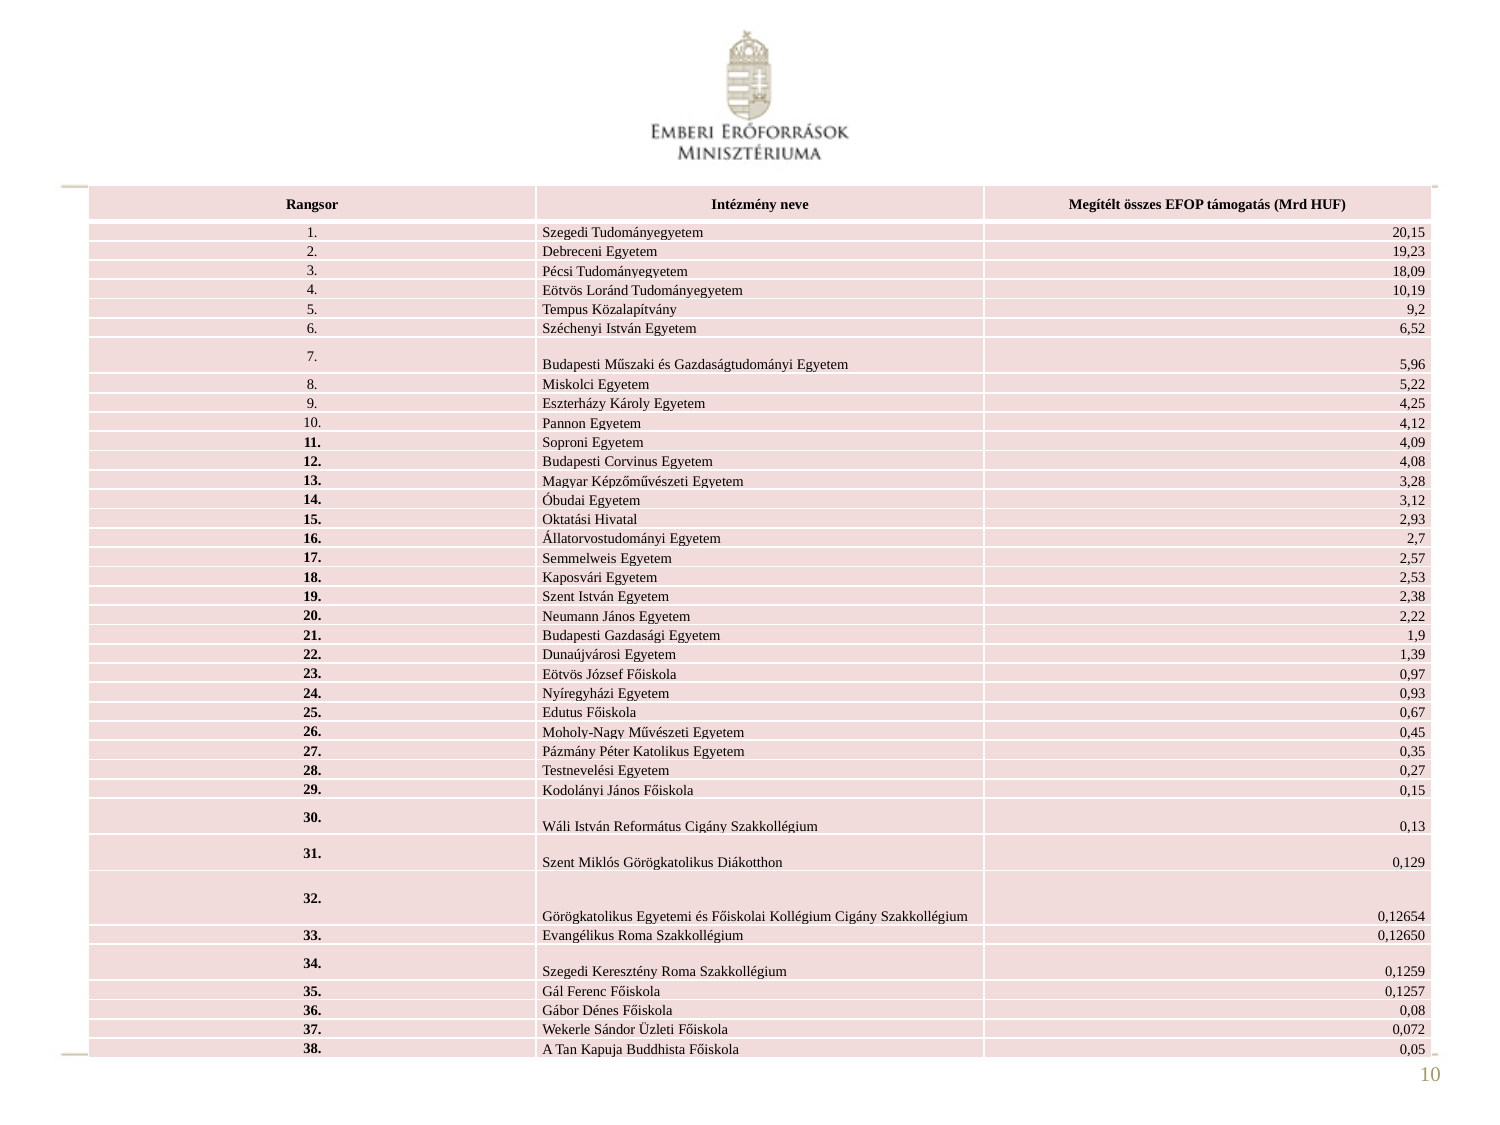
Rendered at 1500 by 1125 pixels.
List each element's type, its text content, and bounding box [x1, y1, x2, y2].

table_cell Szent István Egyetem [537, 587, 983, 604]
table_cell 2,22 [985, 606, 1431, 624]
table_cell 4,12 [985, 413, 1431, 430]
table_cell 20,15 [985, 224, 1431, 240]
table_cell Soproni Egyetem [537, 432, 983, 450]
table_cell 0,67 [985, 703, 1431, 720]
table_cell Gál Ferenc Főiskola [537, 981, 983, 999]
table_cell 3. [89, 261, 535, 278]
table_cell 23. [89, 664, 535, 681]
table_cell Magyar Képzőművészeti Egyetem [537, 471, 983, 488]
table_cell Eötvös József Főiskola [537, 664, 983, 681]
table_cell 4,08 [985, 451, 1431, 469]
table_cell Edutus Főiskola [537, 703, 983, 720]
table_cell 36. [89, 1000, 535, 1018]
table_cell A Tan Kapuja Buddhista Főiskola [537, 1039, 983, 1057]
table_cell Evangélikus Roma Szakkollégium [537, 926, 983, 943]
table_cell 8. [89, 374, 535, 392]
picture [0, 2, 1500, 1123]
table_cell Pázmány Péter Katolikus Egyetem [537, 741, 983, 759]
table_cell Miskolci Egyetem [537, 374, 983, 392]
table_cell 6,52 [985, 319, 1431, 336]
table_cell 22. [89, 645, 535, 662]
table_cell 0,072 [985, 1020, 1431, 1037]
table_cell Görögkatolikus Egyetemi és Főiskolai Kollégium Cigány Szakkollégium [537, 871, 983, 924]
table_cell 24. [89, 683, 535, 701]
table_cell 25. [89, 703, 535, 720]
table_cell 0,1259 [985, 945, 1431, 979]
table_cell Moholy-Nagy Művészeti Egyetem [537, 722, 983, 739]
table_cell 0,12654 [985, 871, 1431, 924]
table_cell Semmelweis Egyetem [537, 548, 983, 566]
table_cell Szegedi Tudományegyetem [537, 224, 983, 240]
table_cell Szent Miklós Görögkatolikus Diákotthon [537, 835, 983, 870]
table_header Rangsor [89, 186, 535, 219]
table_cell 33. [89, 926, 535, 943]
table_cell Tempus Közalapítvány [537, 299, 983, 317]
table_cell 0,08 [985, 1000, 1431, 1018]
table_cell 0,97 [985, 664, 1431, 681]
table_cell 2,7 [985, 529, 1431, 546]
table_cell 26. [89, 722, 535, 739]
table_cell 2. [89, 242, 535, 259]
table_cell 2,38 [985, 587, 1431, 604]
table_header Megítélt összes EFOP támogatás (Mrd HUF) [985, 186, 1431, 219]
table_cell 13. [89, 471, 535, 488]
table_cell Wáli István Református Cigány Szakkollégium [537, 799, 983, 833]
table_cell 0,93 [985, 683, 1431, 701]
table_cell 6. [89, 319, 535, 336]
table_cell 2,53 [985, 567, 1431, 585]
table_header Intézmény neve [537, 186, 983, 219]
table_cell 2,57 [985, 548, 1431, 566]
table_cell 30. [89, 799, 535, 833]
table_cell 9. [89, 394, 535, 411]
table_cell Wekerle Sándor Üzleti Főiskola [537, 1020, 983, 1037]
table_cell 19,23 [985, 242, 1431, 259]
table_cell 35. [89, 981, 535, 999]
table_cell 18. [89, 567, 535, 585]
table_cell 12. [89, 451, 535, 469]
table_cell 4,09 [985, 432, 1431, 450]
table_cell Pécsi Tudományegyetem [537, 261, 983, 278]
table_cell Állatorvostudományi Egyetem [537, 529, 983, 546]
table_cell Pannon Egyetem [537, 413, 983, 430]
table_cell 20. [89, 606, 535, 624]
table_cell 3,28 [985, 471, 1431, 488]
table_cell 34. [89, 945, 535, 979]
table_cell 2,93 [985, 509, 1431, 527]
table_cell 15. [89, 509, 535, 527]
table_cell Szegedi Keresztény Roma Szakkollégium [537, 945, 983, 979]
table_cell 38. [89, 1039, 535, 1057]
table_cell Neumann János Egyetem [537, 606, 983, 624]
table_cell 14. [89, 490, 535, 508]
table_cell Kaposvári Egyetem [537, 567, 983, 585]
table_cell Debreceni Egyetem [537, 242, 983, 259]
table_cell 7. [89, 338, 535, 372]
table_cell 0,1257 [985, 981, 1431, 999]
table_cell 37. [89, 1020, 535, 1037]
table_cell 31. [89, 835, 535, 870]
table_cell 0,27 [985, 760, 1431, 778]
table_cell Eötvös Loránd Tudományegyetem [537, 280, 983, 298]
table_cell 0,129 [985, 835, 1431, 870]
table_cell Dunaújvárosi Egyetem [537, 645, 983, 662]
table_cell Budapesti Corvinus Egyetem [537, 451, 983, 469]
table_cell Széchenyi István Egyetem [537, 319, 983, 336]
table_cell 21. [89, 625, 535, 643]
table_cell 0,45 [985, 722, 1431, 739]
table_cell Kodolányi János Főiskola [537, 780, 983, 797]
table_cell 3,12 [985, 490, 1431, 508]
table_cell 9,2 [985, 299, 1431, 317]
table_cell 4,25 [985, 394, 1431, 411]
table_cell 32. [89, 871, 535, 924]
table_cell 19. [89, 587, 535, 604]
table_cell 5. [89, 299, 535, 317]
table_cell 5,22 [985, 374, 1431, 392]
table_cell 17. [89, 548, 535, 566]
table_cell 1. [89, 224, 535, 240]
table_cell Oktatási Hivatal [537, 509, 983, 527]
table_cell 10,19 [985, 280, 1431, 298]
table_cell 5,96 [985, 338, 1431, 372]
table_cell Eszterházy Károly Egyetem [537, 394, 983, 411]
table_cell 0,05 [985, 1039, 1431, 1057]
table_cell 18,09 [985, 261, 1431, 278]
table_cell 4. [89, 280, 535, 298]
table_cell 1,9 [985, 625, 1431, 643]
table_cell Budapesti Gazdasági Egyetem [537, 625, 983, 643]
table_cell 0,35 [985, 741, 1431, 759]
table_cell 0,13 [985, 799, 1431, 833]
table_cell Nyíregyházi Egyetem [537, 683, 983, 701]
table_cell 28. [89, 760, 535, 778]
table_cell 0,15 [985, 780, 1431, 797]
table_cell 0,12650 [985, 926, 1431, 943]
table_cell 1,39 [985, 645, 1431, 662]
table_cell 29. [89, 780, 535, 797]
table_cell 16. [89, 529, 535, 546]
table_cell Gábor Dénes Főiskola [537, 1000, 983, 1018]
table_cell Óbudai Egyetem [537, 490, 983, 508]
table_cell Testnevelési Egyetem [537, 760, 983, 778]
table_cell 10. [89, 413, 535, 430]
table_cell Budapesti Műszaki és Gazdaságtudományi Egyetem [537, 338, 983, 372]
table_cell 11. [89, 432, 535, 450]
table_cell 27. [89, 741, 535, 759]
